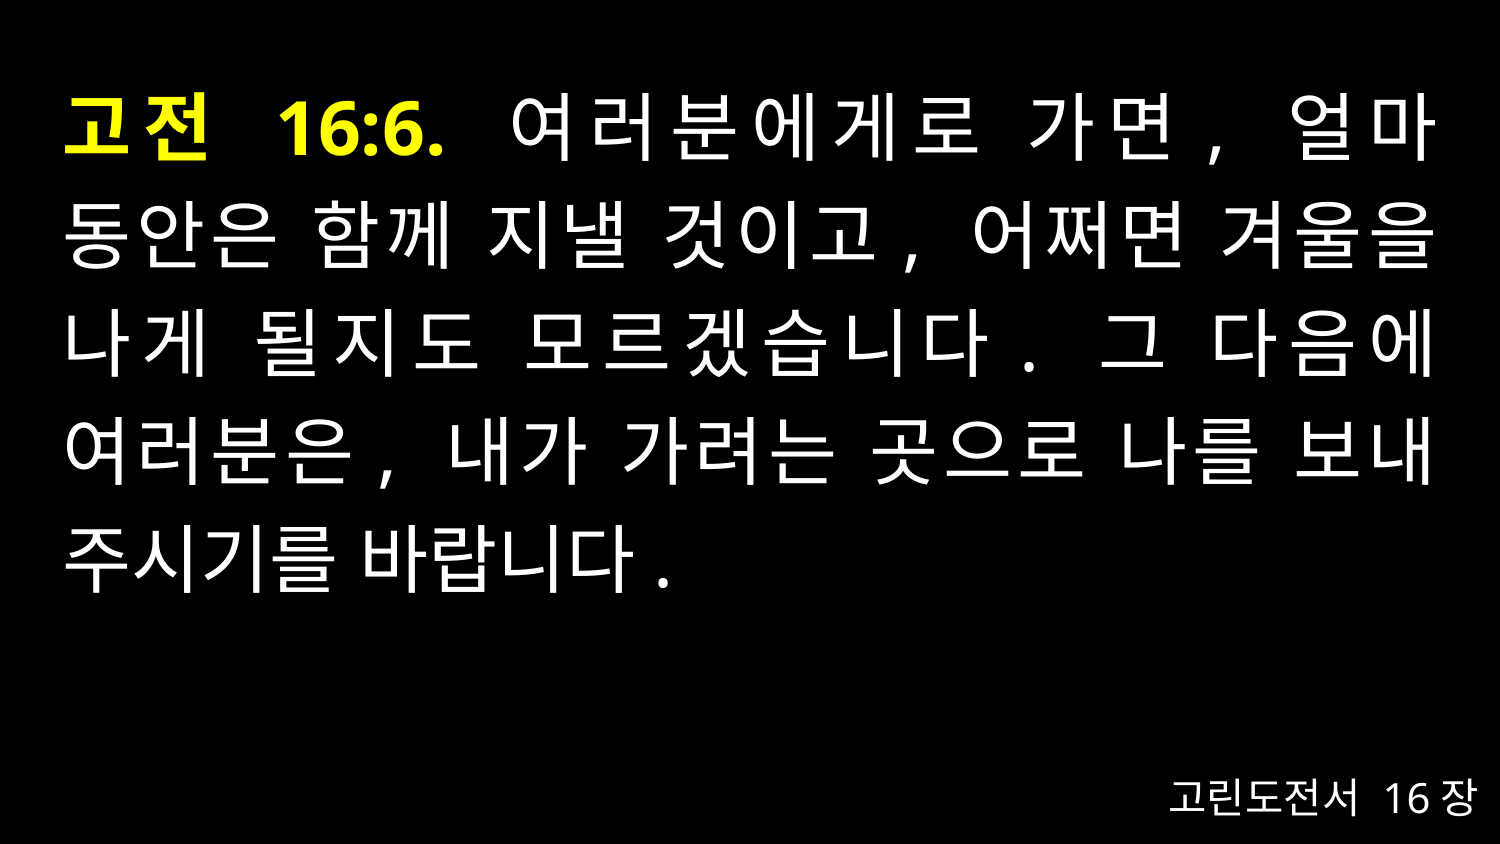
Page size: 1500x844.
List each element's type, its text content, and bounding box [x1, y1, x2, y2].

title 고전 16:6. 여러분에게로 가면, 얼마 동안은 함께 지낼 것이고, 어쩌면 겨울을 나게 될지도 모르겠습니다. 그 다음에 여러분은, 내가 가려는 곳으로 나를 보내 주시기를 바랍니다. [0, 0, 1500, 844]
subtitle 고린도전서 16장 [916, 770, 1500, 844]
